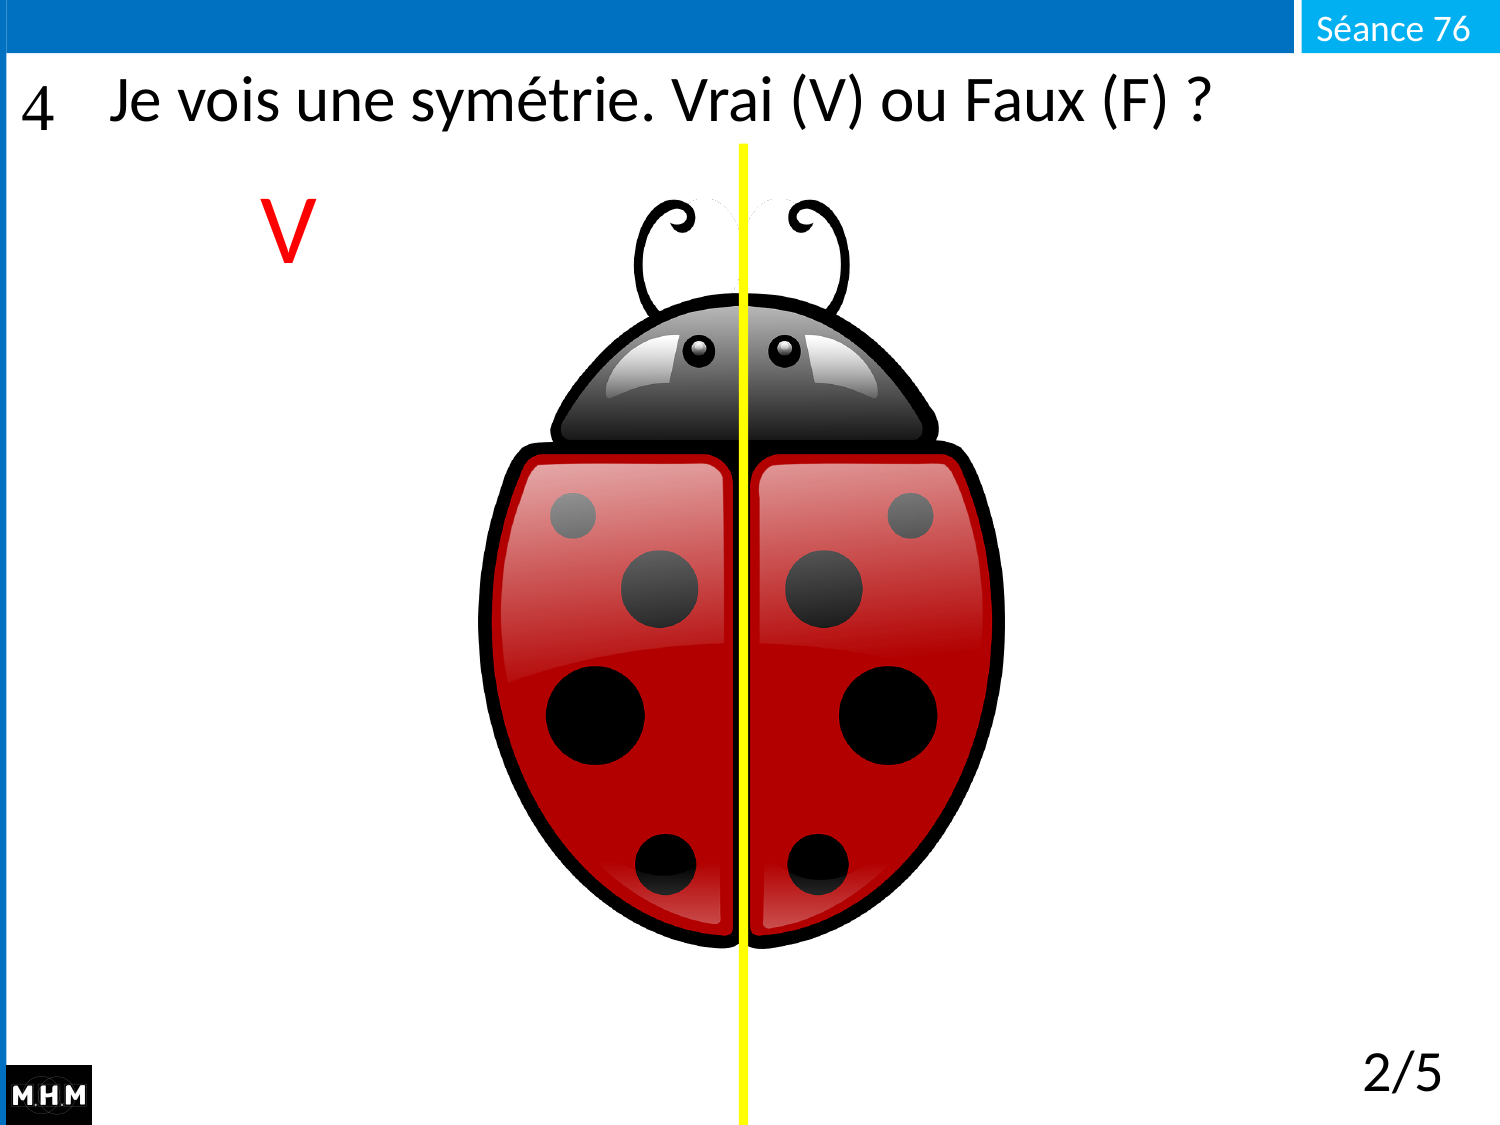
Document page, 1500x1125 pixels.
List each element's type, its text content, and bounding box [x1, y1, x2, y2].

text_box V [246, 155, 499, 291]
picture [6, 1065, 92, 1125]
picture [744, 197, 1006, 949]
picture [477, 197, 743, 949]
text_box 2/5 [1319, 1026, 1488, 1111]
title Je vois une symétrie. Vrai (V) ou Faux (F) ? [94, 57, 1389, 144]
